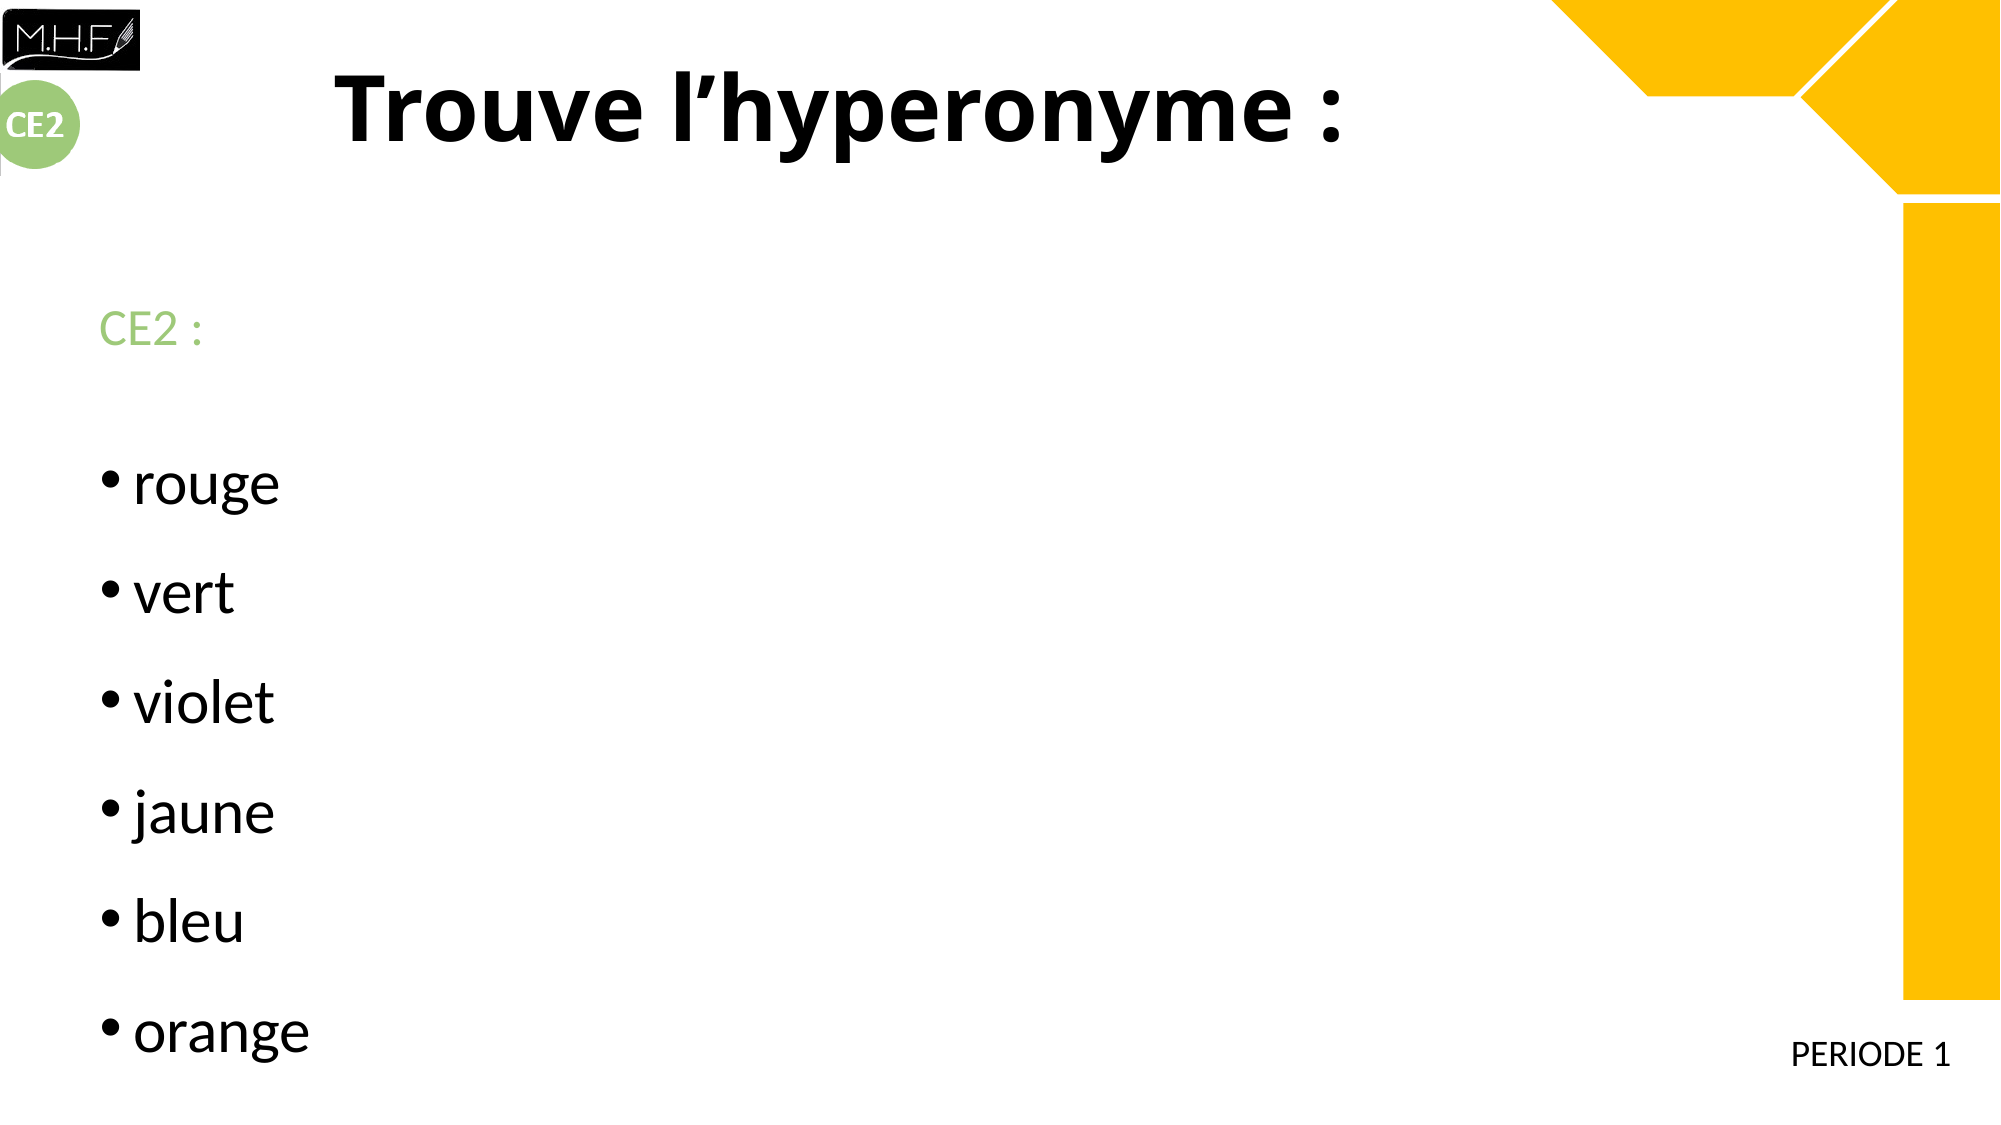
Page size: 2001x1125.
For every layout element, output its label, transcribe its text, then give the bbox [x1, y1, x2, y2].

text_box CE2 : rouge vert violet jaune bleu orange [84, 292, 907, 1080]
text_box [1549, 0, 1892, 98]
title Trouve l’hyperonyme : [318, 3, 1865, 221]
picture [0, 7, 140, 176]
text_box [1799, 0, 2000, 196]
text_box PERIODE 1 [1362, 1021, 1967, 1125]
text_box [1902, 202, 2000, 1001]
